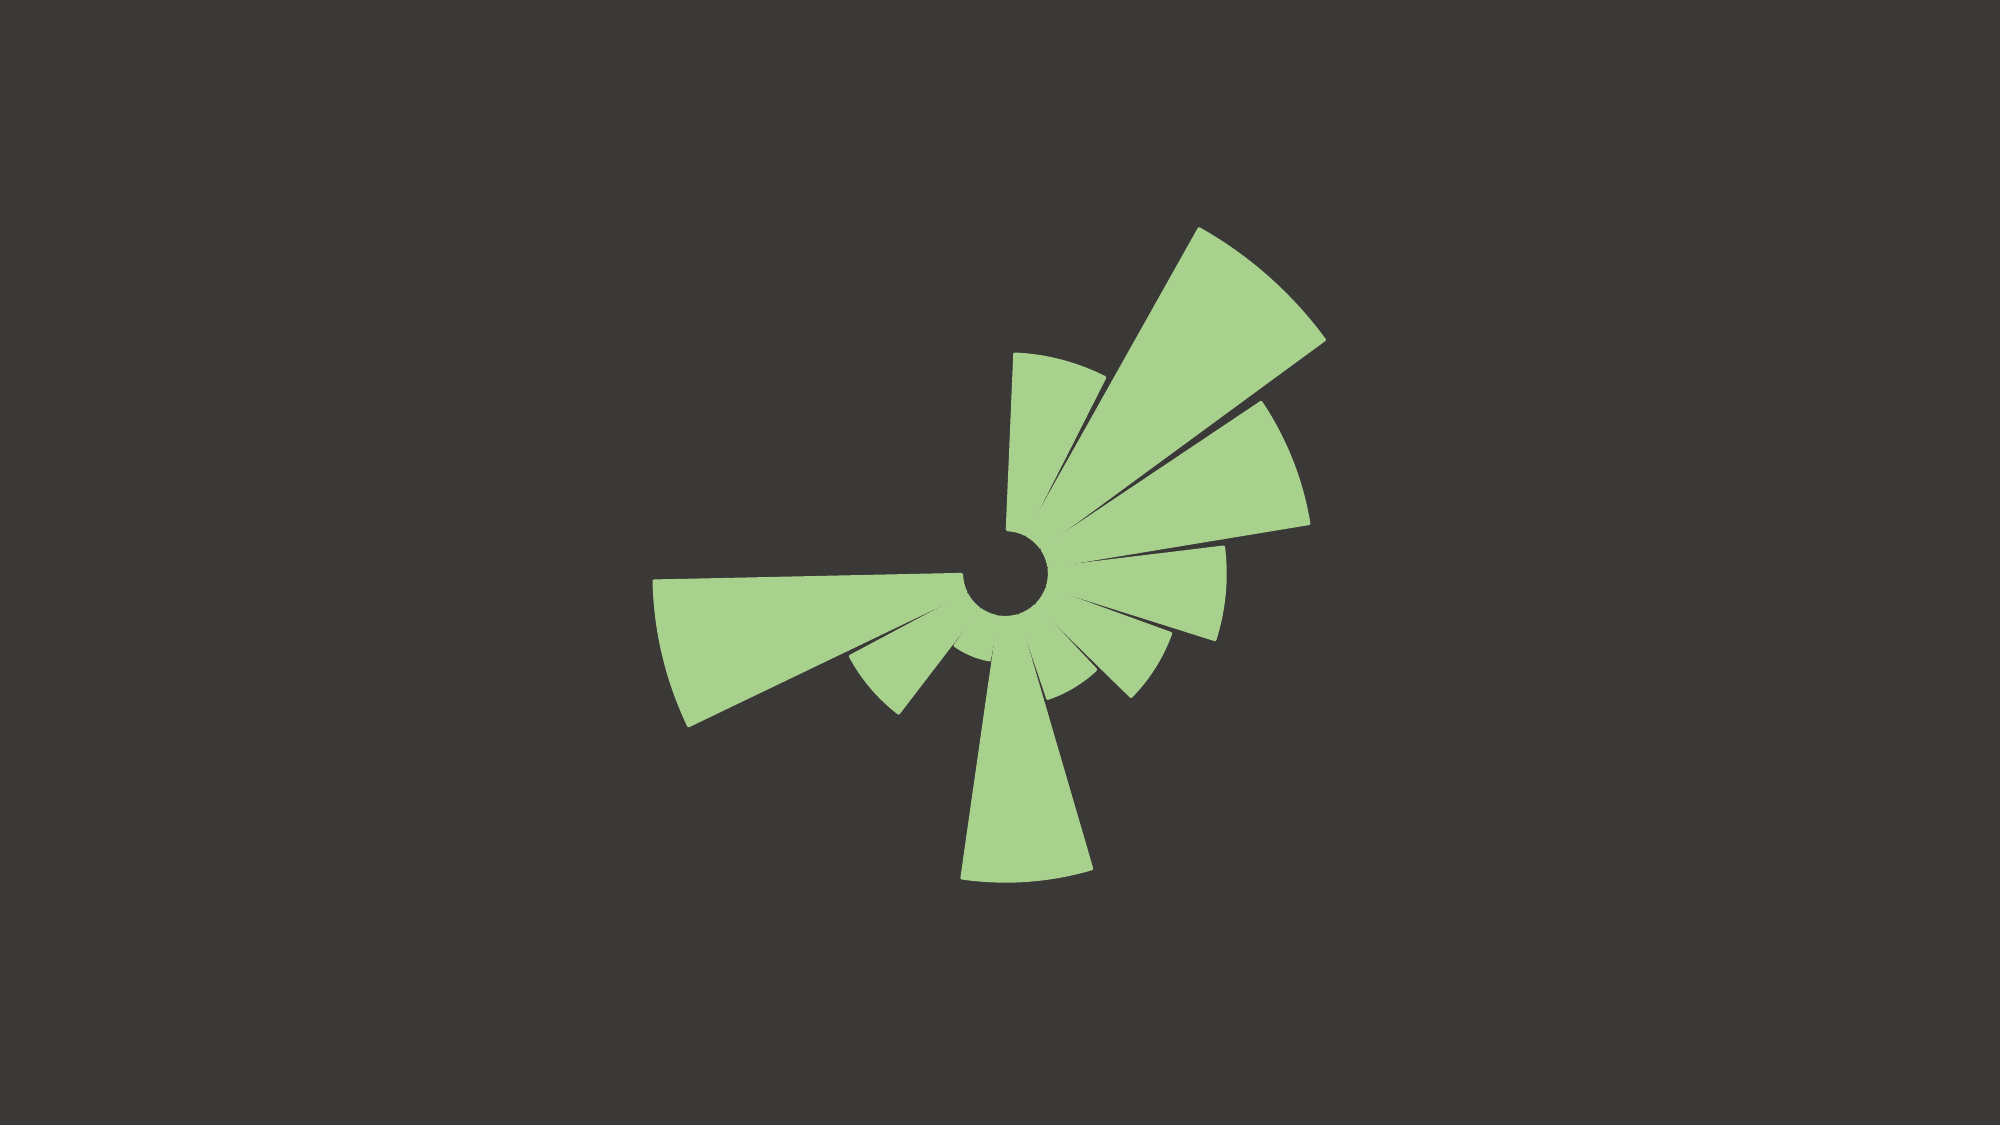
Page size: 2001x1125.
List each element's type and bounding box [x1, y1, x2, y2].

chart [243, 70, 1768, 1078]
